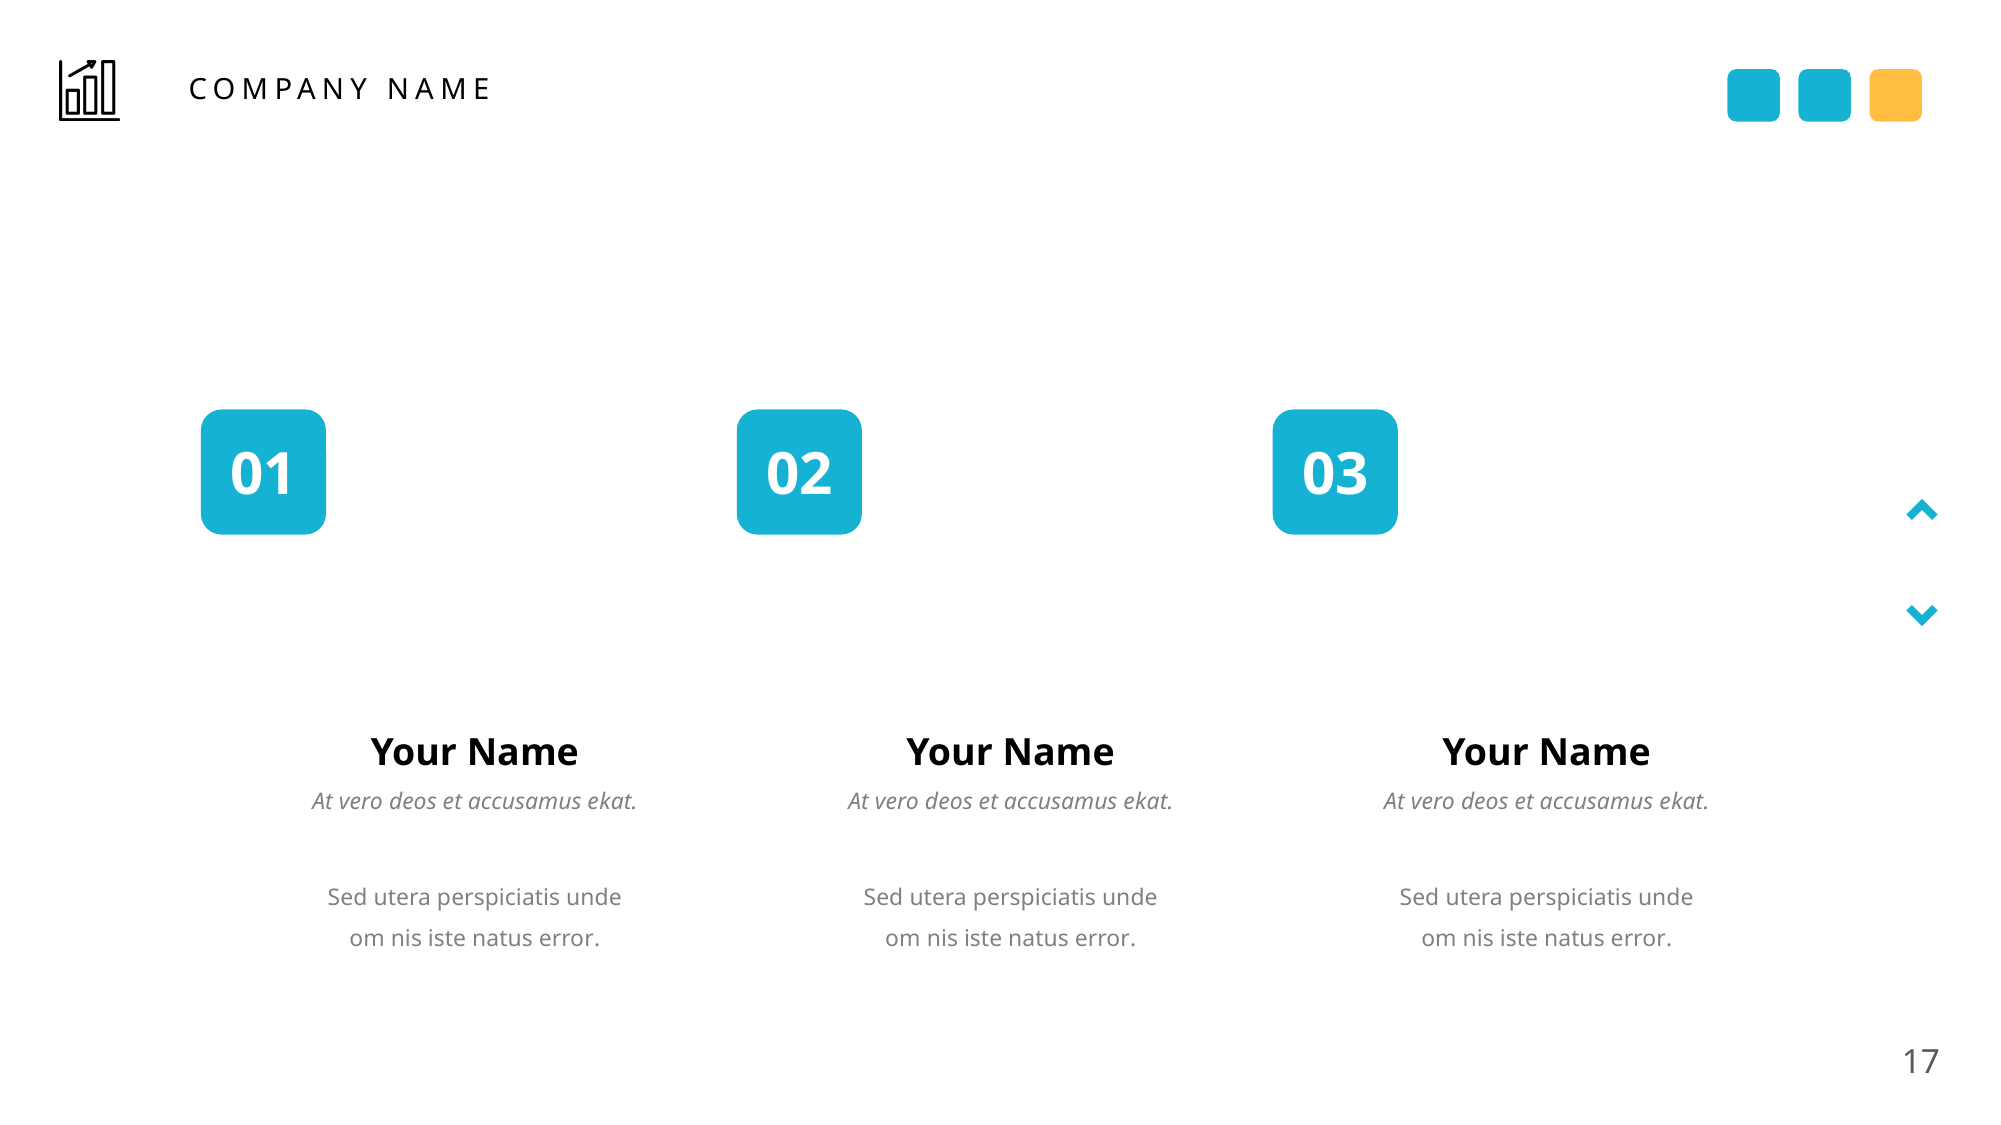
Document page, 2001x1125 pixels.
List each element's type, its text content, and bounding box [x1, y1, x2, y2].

text_box 03 [1247, 429, 1360, 514]
text_box [199, 408, 288, 429]
text_box Your Name [326, 720, 624, 781]
text_box [1868, 68, 1924, 123]
text_box COMPANY NAME [173, 63, 638, 113]
text_box Sed utera perspiciatis unde om nis iste natus error. [310, 861, 640, 959]
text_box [1910, 503, 1934, 622]
text_box [1726, 68, 1781, 123]
text_box Sed utera perspiciatis unde om nis iste natus error. [1382, 861, 1712, 959]
text_box At vero deos et accusamus ekat. [833, 779, 1189, 822]
picture [824, 286, 1197, 659]
text_box At vero deos et accusamus ekat. [1369, 779, 1725, 822]
text_box Sed utera perspiciatis unde om nis iste natus error. [846, 861, 1176, 959]
text_box [199, 514, 288, 536]
text_box 02 [711, 429, 824, 514]
text_box 01 [175, 429, 288, 514]
text_box [1271, 408, 1360, 429]
text_box [735, 514, 824, 536]
picture [288, 286, 661, 659]
picture [59, 60, 120, 121]
text_box Your Name [861, 720, 1160, 781]
text_box [735, 408, 824, 429]
text_box [1271, 514, 1360, 536]
text_box At vero deos et accusamus ekat. [297, 779, 653, 822]
text_box Your Name [1397, 720, 1696, 781]
picture [1360, 286, 1733, 659]
text_box [1797, 68, 1852, 123]
